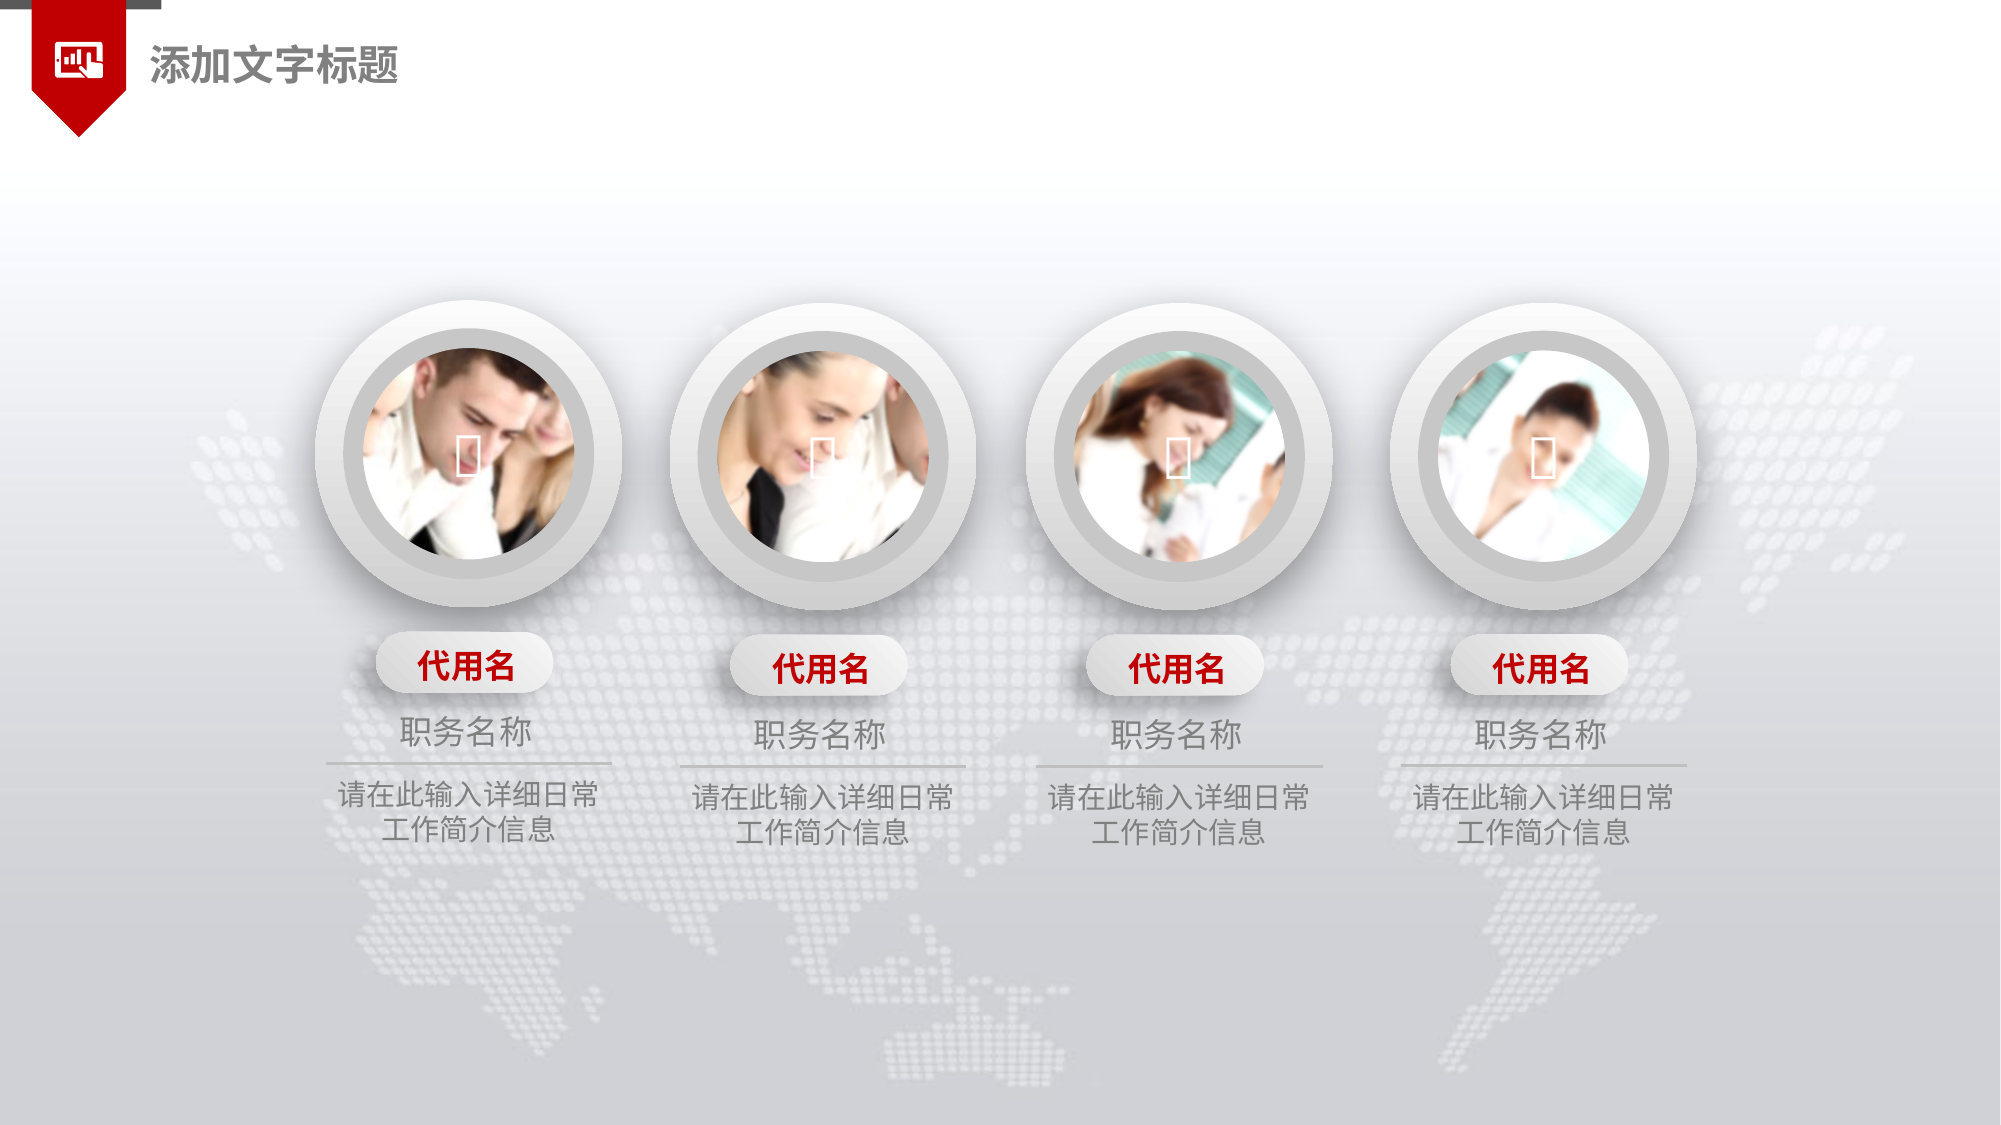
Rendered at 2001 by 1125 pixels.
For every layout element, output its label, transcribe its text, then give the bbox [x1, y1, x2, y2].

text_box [1025, 302, 1334, 611]
text_box 代用名 [1457, 642, 1629, 694]
text_box 请在此输入详细日常工作简介信息 [1391, 771, 1696, 857]
text_box [1102, 694, 1248, 698]
text_box [1458, 632, 1621, 642]
text_box [1094, 632, 1257, 642]
text_box [391, 691, 538, 695]
text_box 代用名 [736, 642, 908, 694]
text_box [746, 694, 892, 698]
text_box 职务名称 [353, 704, 580, 759]
text_box [383, 629, 546, 639]
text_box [669, 302, 977, 611]
text_box [1084, 644, 1092, 686]
text_box [1448, 643, 1457, 687]
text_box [314, 299, 623, 608]
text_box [31, 0, 127, 138]
picture [0, 0, 2001, 1125]
text_box 代用名 [382, 639, 554, 691]
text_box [1389, 302, 1698, 611]
text_box 职务名称 [1427, 706, 1655, 762]
text_box 职务名称 [1063, 706, 1290, 762]
text_box 代用名 [1092, 642, 1264, 694]
text_box [728, 644, 736, 686]
text_box 职务名称 [707, 706, 934, 762]
text_box 添加文字标题 [137, 33, 457, 95]
text_box [373, 640, 382, 684]
text_box 请在此输入详细日常工作简介信息 [671, 771, 975, 857]
text_box [737, 632, 901, 642]
text_box [129, 0, 164, 12]
text_box 请在此输入详细日常工作简介信息 [317, 769, 621, 854]
text_box 请在此输入详细日常工作简介信息 [1027, 771, 1332, 857]
text_box [0, 0, 29, 12]
